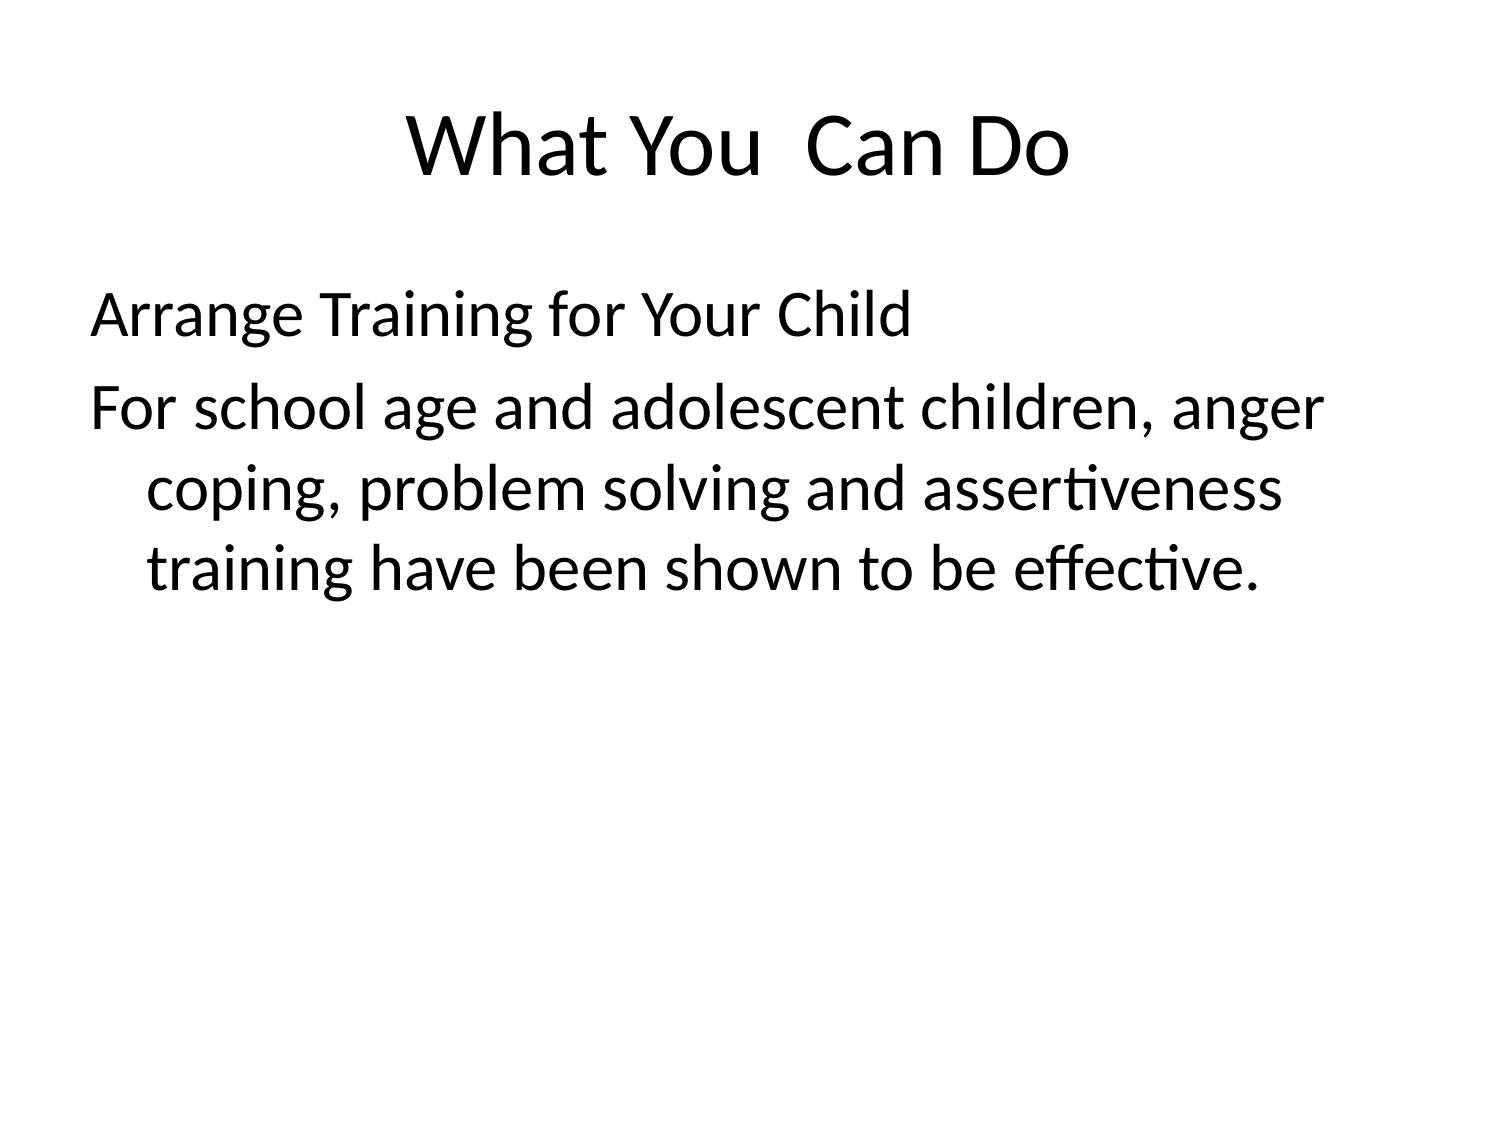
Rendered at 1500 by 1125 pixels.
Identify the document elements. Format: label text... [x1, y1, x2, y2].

title What You Can Do [75, 45, 1425, 233]
list Arrange Training for Your Child For school age and adolescent children, anger coping, problem solving and assertiveness training have been shown to be effective. [75, 262, 1425, 1005]
